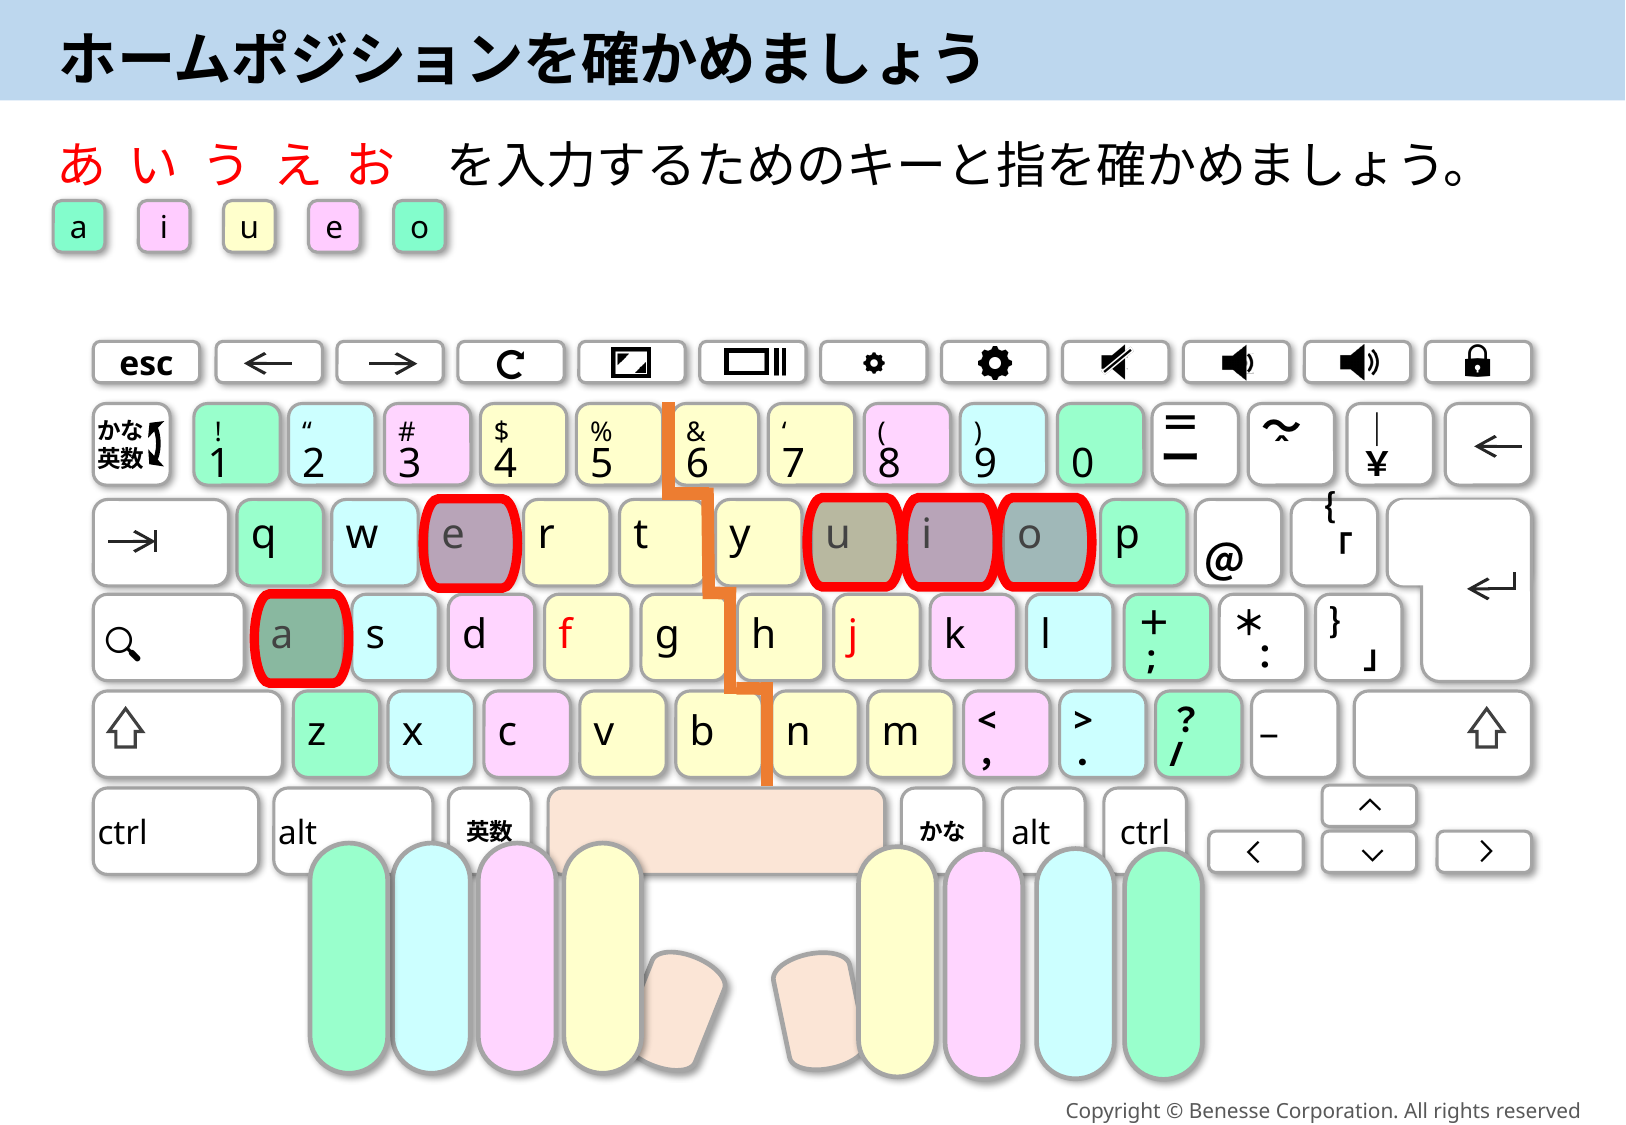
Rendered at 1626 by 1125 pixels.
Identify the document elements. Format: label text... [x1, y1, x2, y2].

title ホームポジションを確かめましょう [0, 0, 1625, 101]
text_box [53, 200, 446, 253]
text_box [662, 402, 770, 787]
text_box あ い う え お を入力するためのキーと指を確かめましょう。 [41, 132, 1625, 299]
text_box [93, 336, 1532, 875]
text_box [310, 842, 1203, 1080]
